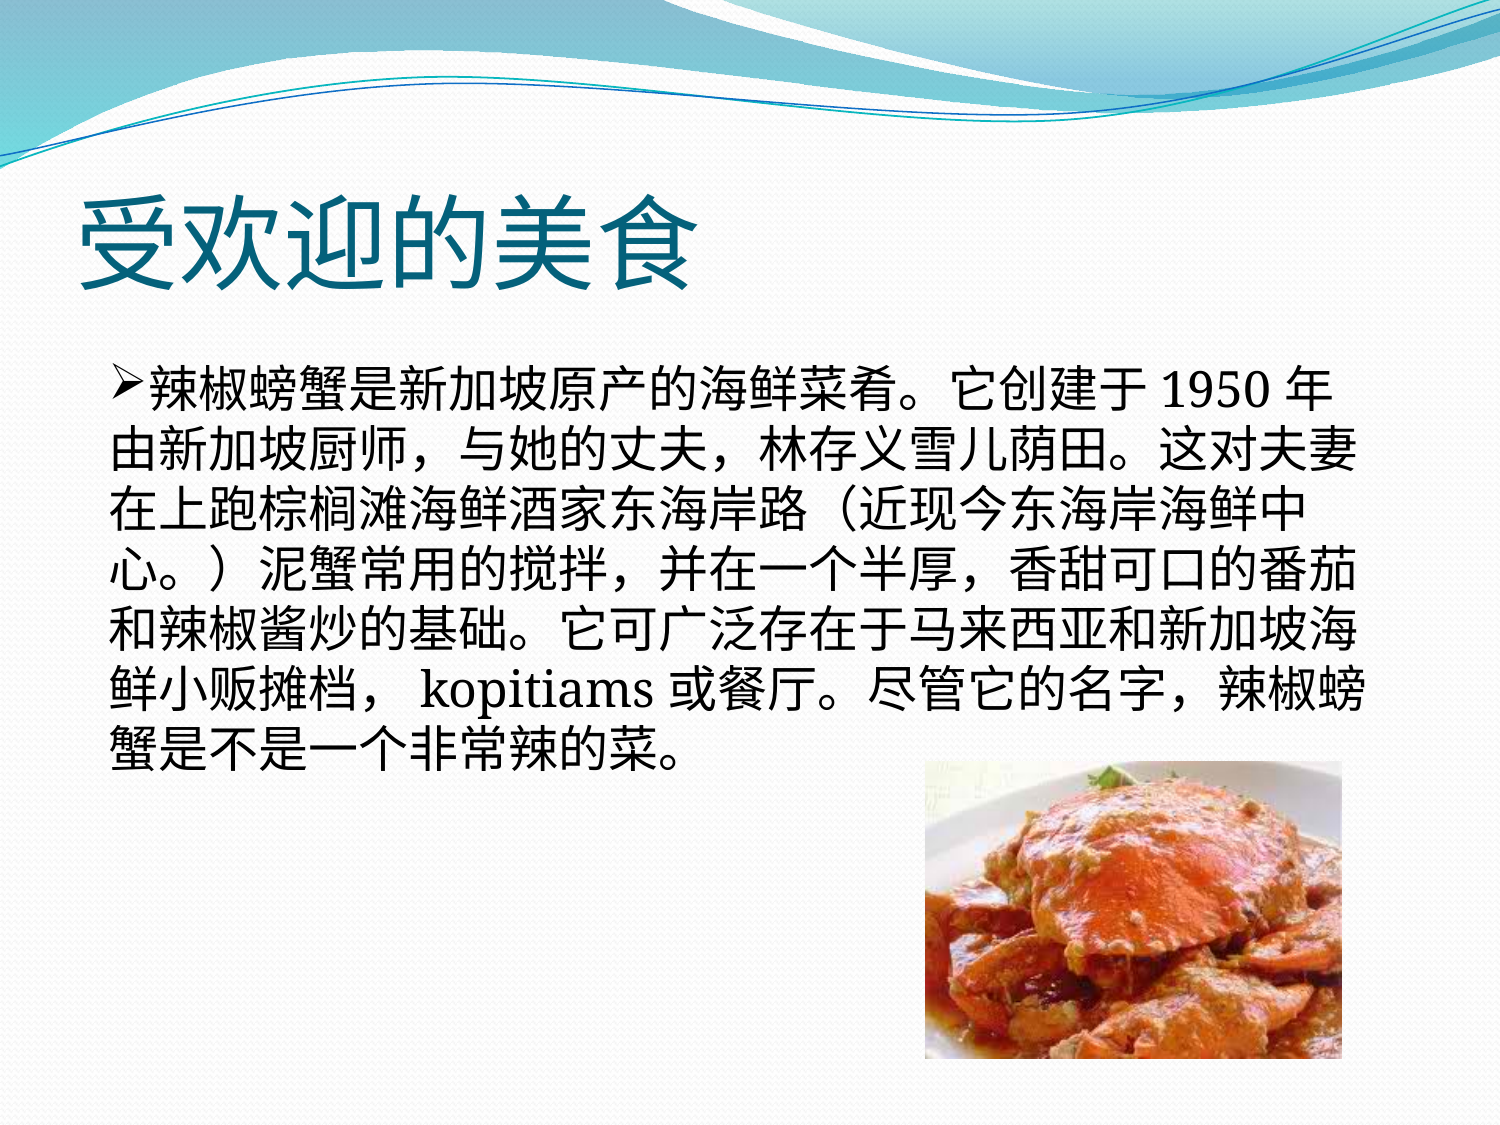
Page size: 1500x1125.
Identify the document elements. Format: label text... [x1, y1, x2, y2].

text_box 辣椒螃蟹是新加坡原产的海鲜菜肴。它创建于1950年由新加坡厨师，与她的丈夫，林存义雪儿荫田。这对夫妻在上跑棕榈滩海鲜酒家东海岸路（近现今东海岸海鲜中心。）泥蟹常用的搅拌，并在一个半厚，香甜可口的番茄和辣椒酱炒的基础。它可广泛存在于马来西亚和新加坡海鲜小贩摊档，kopitiams或餐厅。尽管它的名字，辣椒螃蟹是不是一个非常辣的菜。 [93, 350, 1383, 786]
picture [925, 761, 1342, 1059]
title 受欢迎的美食 [75, 115, 1438, 303]
